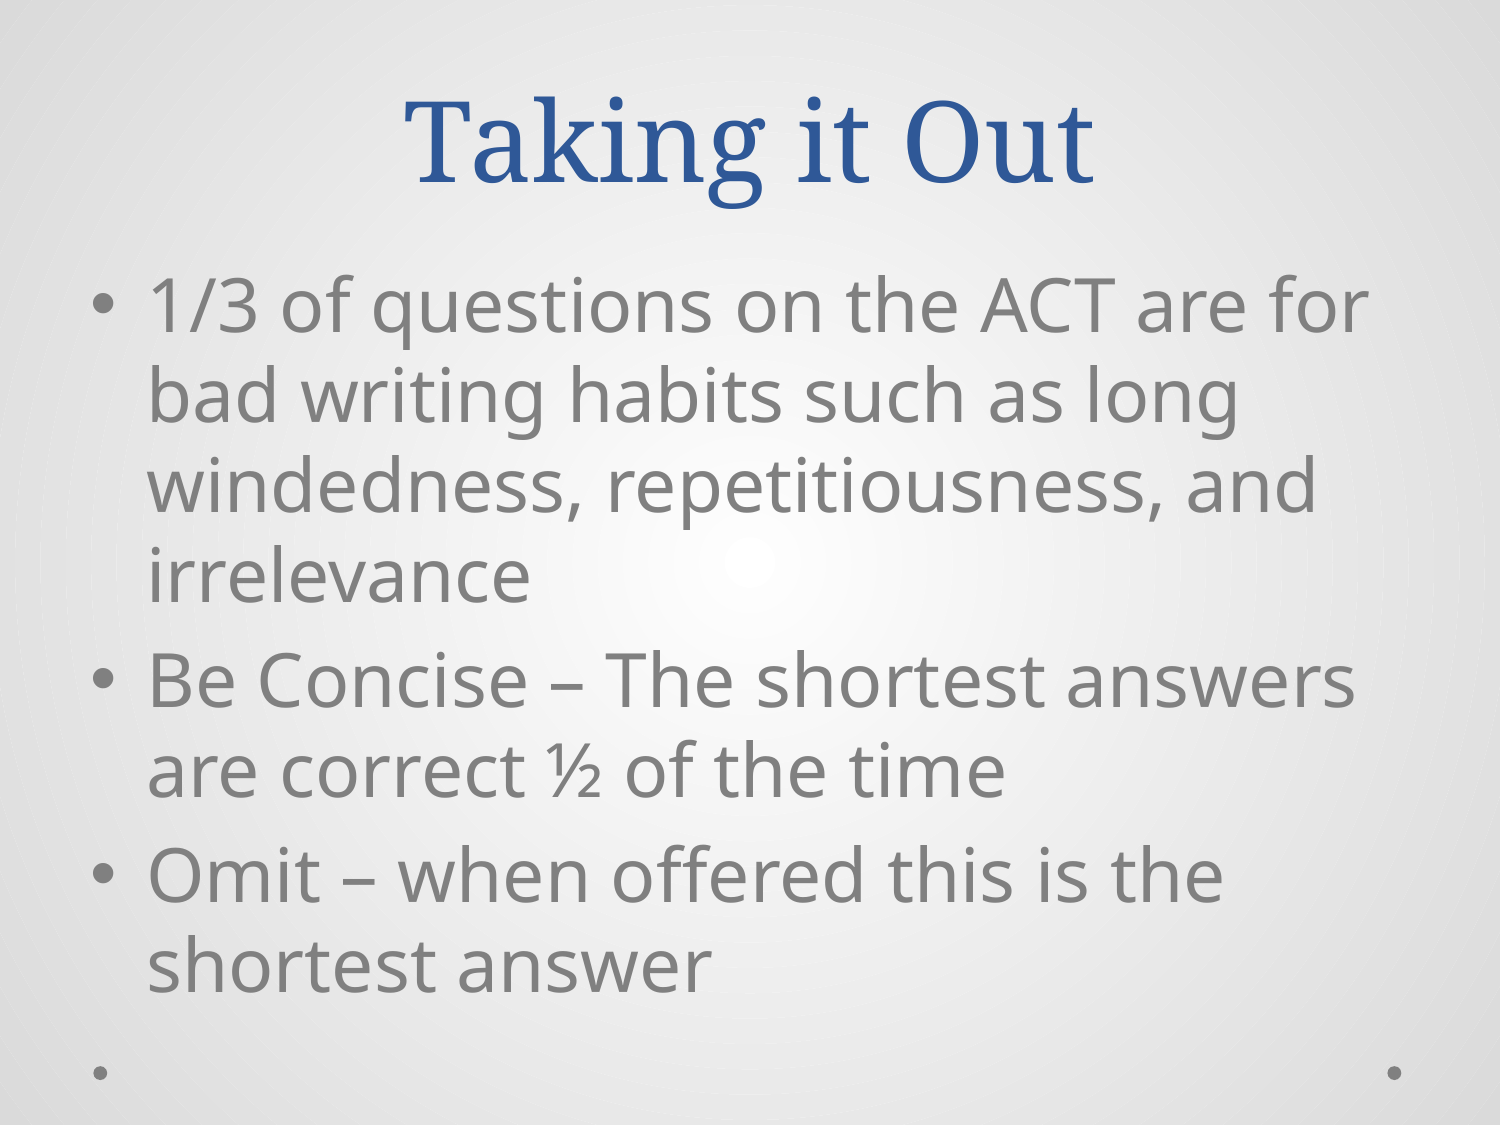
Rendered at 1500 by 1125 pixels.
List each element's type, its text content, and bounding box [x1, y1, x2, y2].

list 1/3 of questions on the ACT are for bad writing habits such as long windedness, repetitiousness, and irrelevance Be Concise – The shortest answers are correct ½ of the time Omit – when offered this is the shortest answer [75, 249, 1425, 1025]
title Taking it Out [75, 37, 1425, 213]
